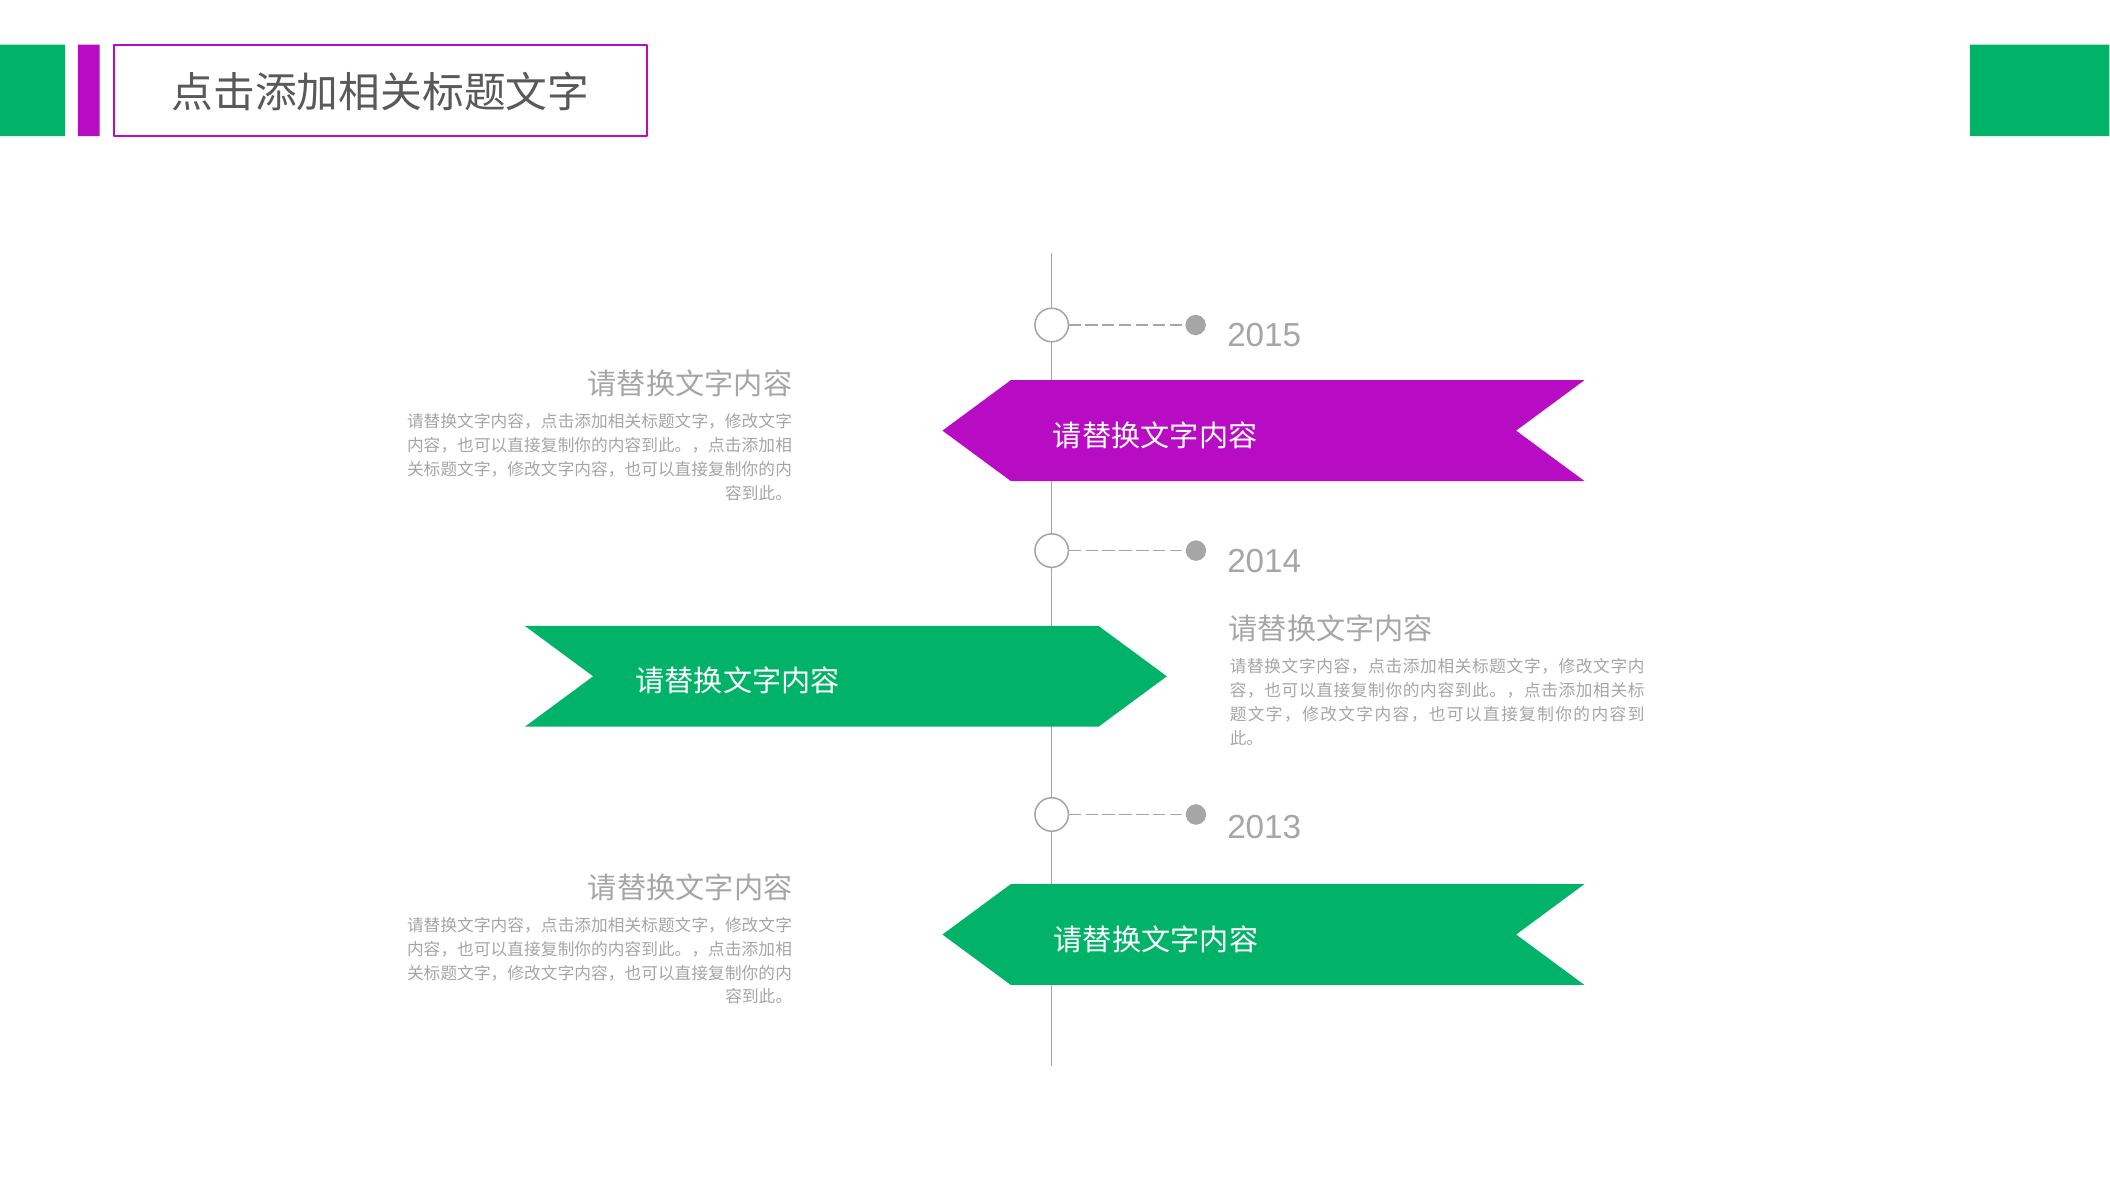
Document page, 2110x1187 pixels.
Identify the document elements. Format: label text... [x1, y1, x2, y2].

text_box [1034, 797, 1196, 832]
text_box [387, 350, 809, 512]
text_box 2013 [1212, 789, 1317, 853]
text_box 点击添加相关标题文字 [135, 44, 625, 137]
text_box 2014 [1212, 523, 1317, 587]
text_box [387, 854, 809, 1016]
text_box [1034, 308, 1196, 342]
text_box 2015 [1212, 298, 1317, 361]
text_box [942, 884, 1585, 985]
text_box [942, 380, 1585, 481]
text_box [1034, 533, 1196, 568]
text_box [1212, 596, 1660, 733]
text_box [524, 625, 1167, 727]
